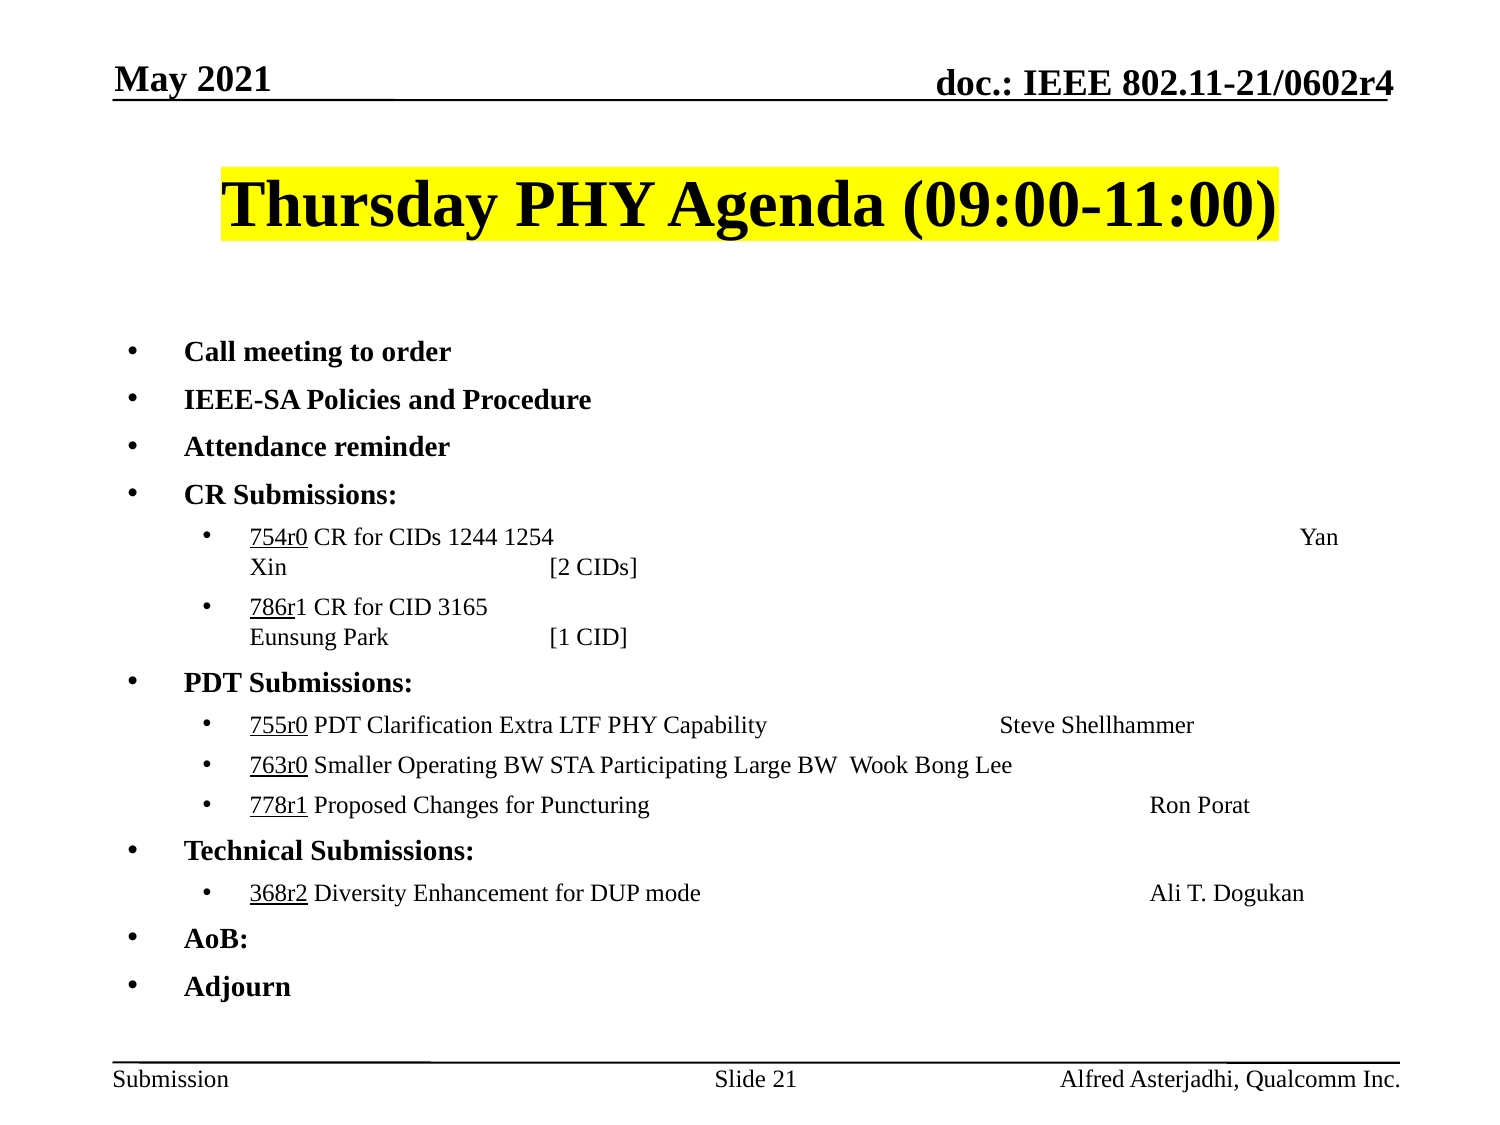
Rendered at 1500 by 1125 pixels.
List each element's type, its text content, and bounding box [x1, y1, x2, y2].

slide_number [114, 54, 423, 100]
slide_number Slide 21 [712, 1061, 800, 1123]
footer Alfred Asterjadhi, Qualcomm Inc. [878, 1061, 1402, 1093]
list Call meeting to order IEEE-SA Policies and Procedure Attendance reminder CR Submissions: 754r0 CR for CIDs 1244 1254 Yan Xin [2 CIDs] 786r1 CR for CID 3165 Eunsung Park [1 CID] PDT Submissions: 755r0 PDT Clarification Extra LTF PHY Capability Steve Shellhammer 763r0 Smaller Operating BW STA Participating Large BW Wook Bong Lee 778r1 Proposed Changes for Puncturing Ron Porat Technical Submissions: 368r2 Diversity Enhancement for DUP mode Ali T. Dogukan AoB: Adjourn [112, 324, 1388, 1000]
title Thursday PHY Agenda (09:00-11:00) [112, 112, 1388, 288]
